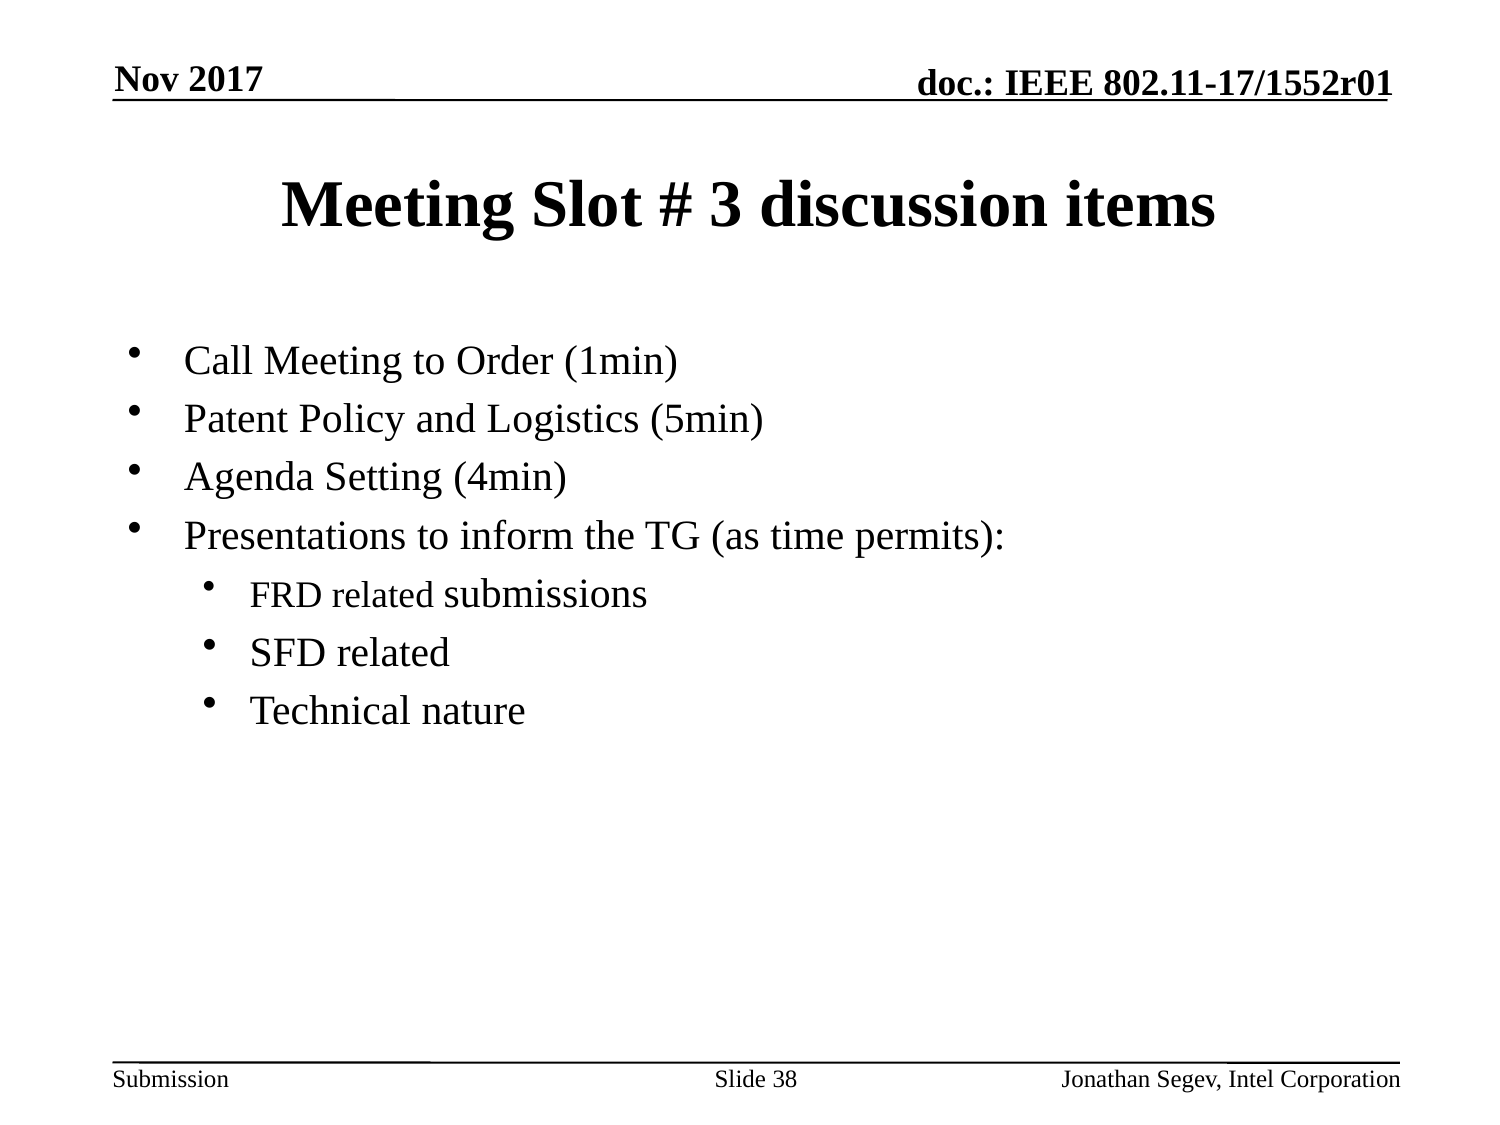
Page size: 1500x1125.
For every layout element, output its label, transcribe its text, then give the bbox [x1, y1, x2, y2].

title Meeting Slot # 3 discussion items [112, 112, 1388, 288]
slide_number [114, 54, 423, 100]
list Call Meeting to Order (1min) Patent Policy and Logistics (5min) Agenda Setting (4min) Presentations to inform the TG (as time permits): FRD related submissions SFD related Technical nature [112, 324, 1388, 1000]
slide_number Slide 38 [712, 1061, 800, 1123]
footer Jonathan Segev, Intel Corporation [878, 1061, 1402, 1093]
